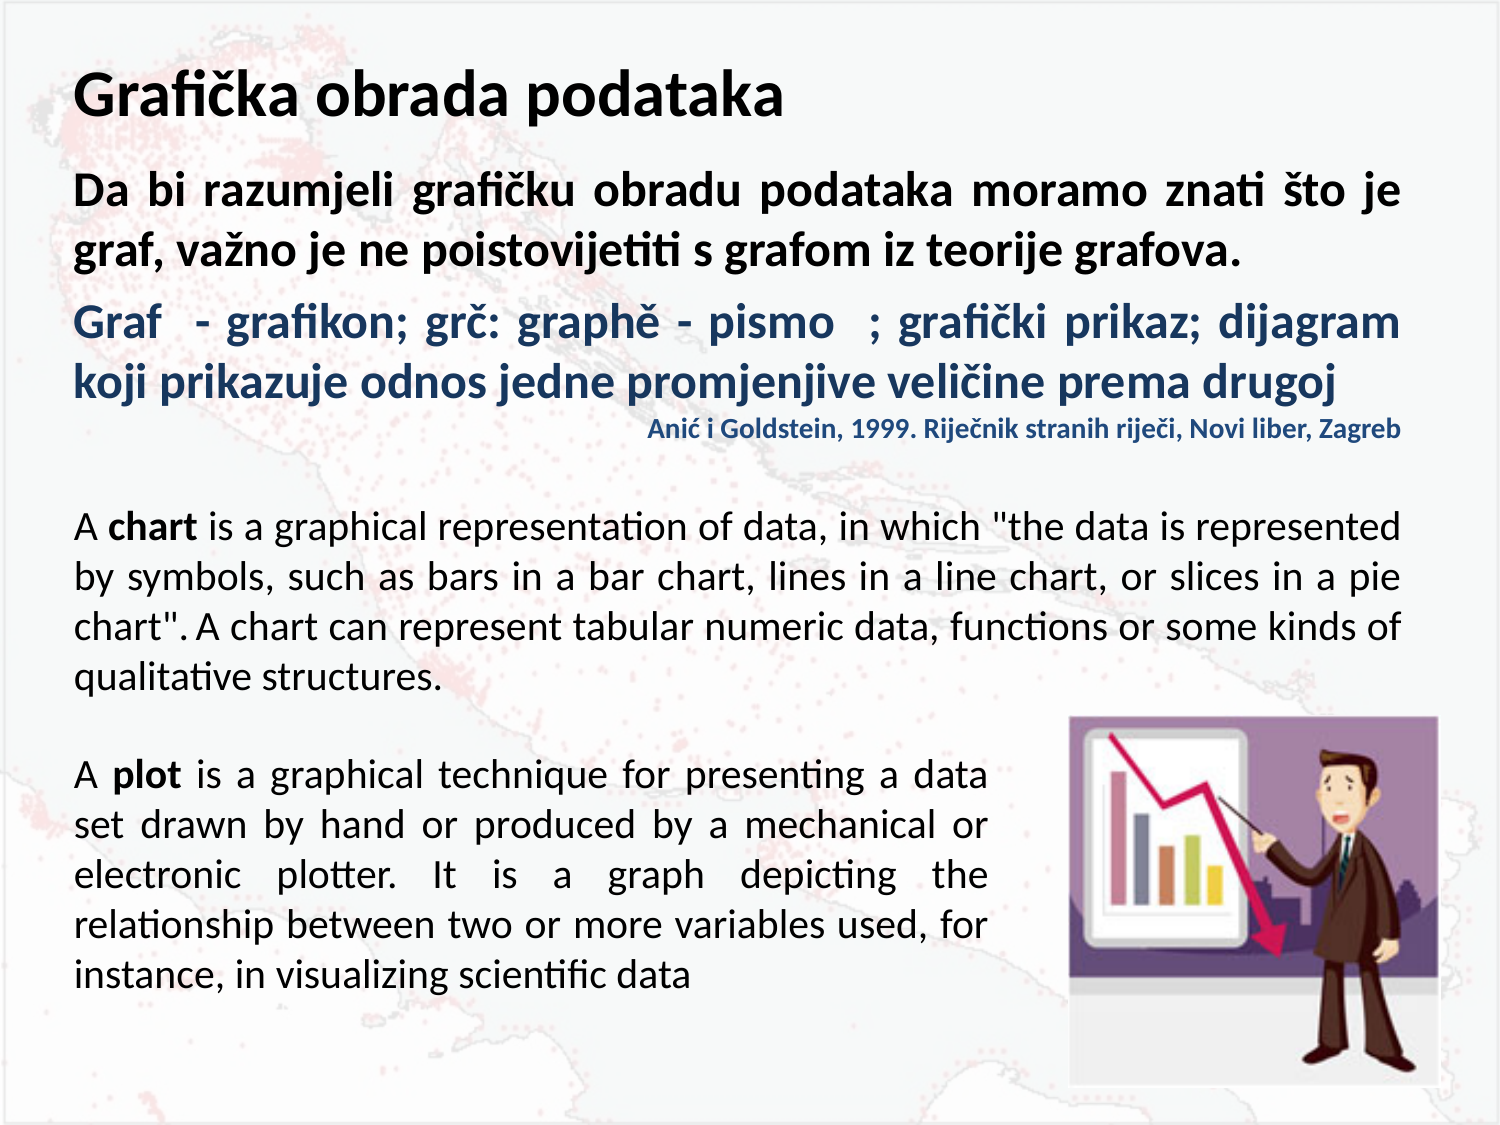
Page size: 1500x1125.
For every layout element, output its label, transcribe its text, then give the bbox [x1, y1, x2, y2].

text_box Da bi razumjeli grafičku obradu podataka moramo znati što je graf, važno je ne poistovijetiti s grafom iz teorije grafova. Graf - grafikon; grč: graphě - pismo ; grafički prikaz; dijagram koji prikazuje odnos jedne promjenjive veličine prema drugoj Anić i Goldstein, 1999. Riječnik stranih riječi, Novi liber, Zagreb [58, 148, 1418, 452]
picture [1068, 715, 1442, 1089]
text_box Grafička obrada podataka [58, 42, 1318, 138]
text_box A plot is a graphical technique for presenting a data set drawn by hand or produced by a mechanical or electronic plotter. It is a graph depicting the relationship between two or more variables used, for instance, in visualizing scientific data [58, 739, 1004, 1005]
text_box A chart is a graphical representation of data, in which "the data is represented by symbols, such as bars in a bar chart, lines in a line chart, or slices in a pie chart". A chart can represent tabular numeric data, functions or some kinds of qualitative structures. [58, 491, 1418, 707]
